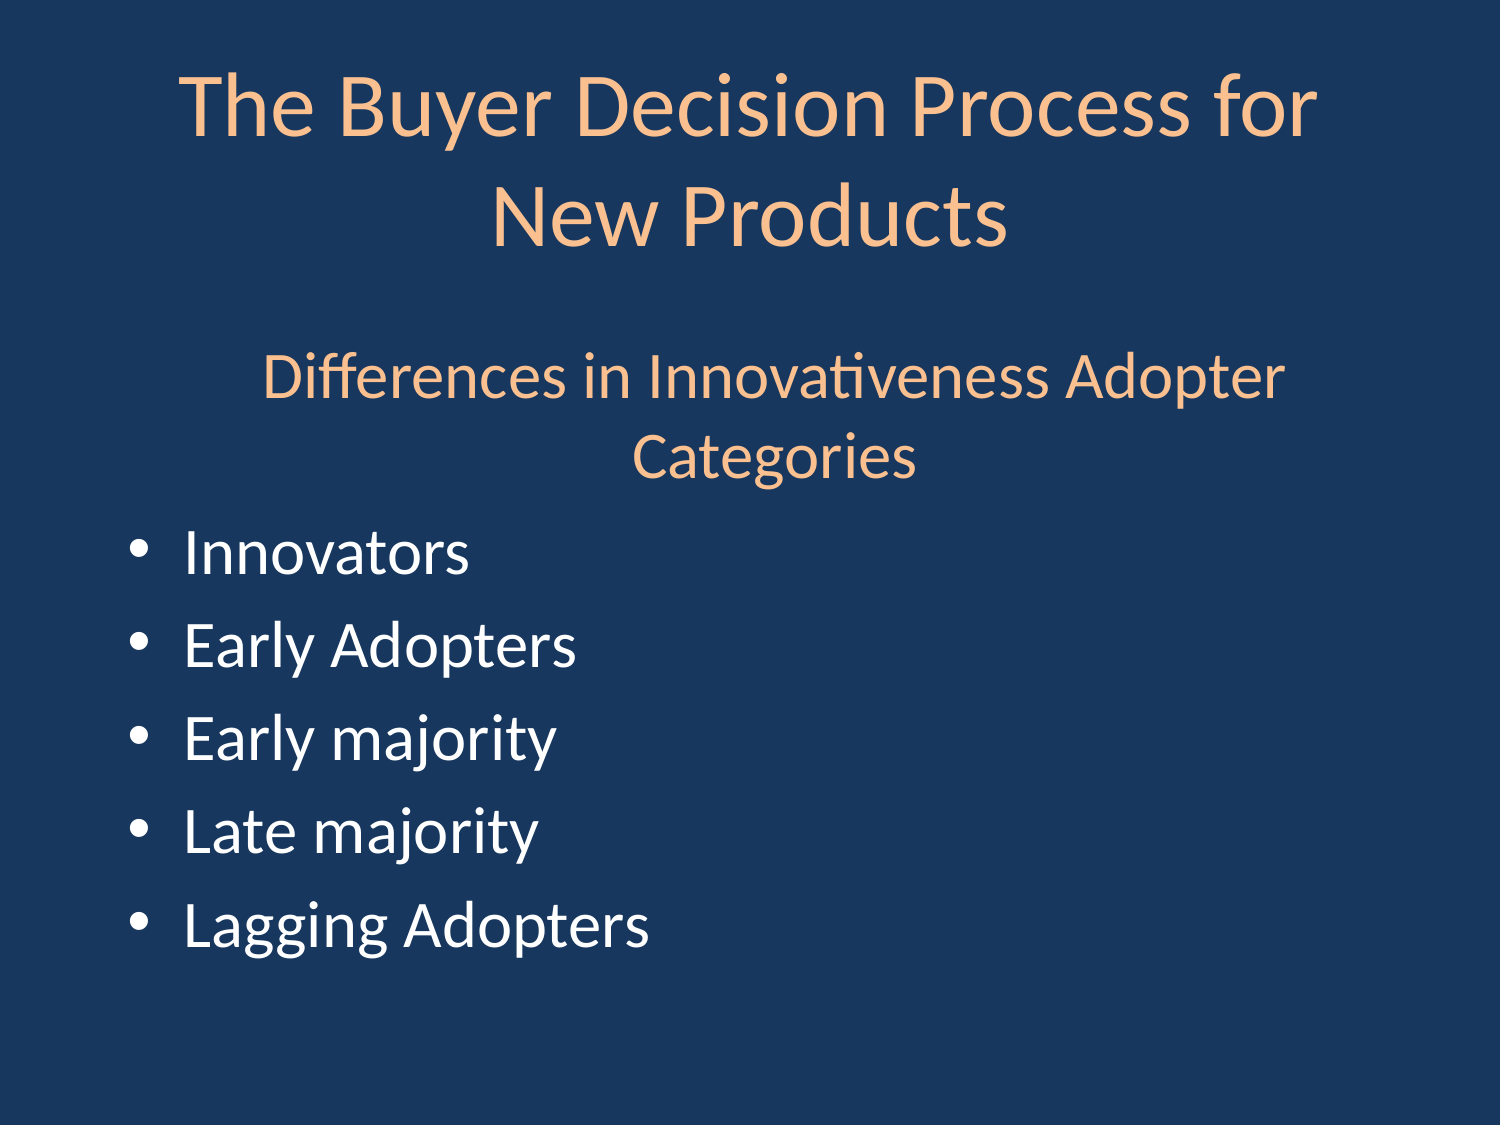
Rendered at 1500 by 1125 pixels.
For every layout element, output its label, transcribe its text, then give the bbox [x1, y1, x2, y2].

text_box The Buyer Decision Process for New Products [112, 37, 1388, 225]
text_box Innovators Early Adopters Early majority Late majority Lagging Adopters [112, 500, 1388, 1063]
text_box Differences in Innovativeness Adopter Categories [187, 324, 1363, 488]
